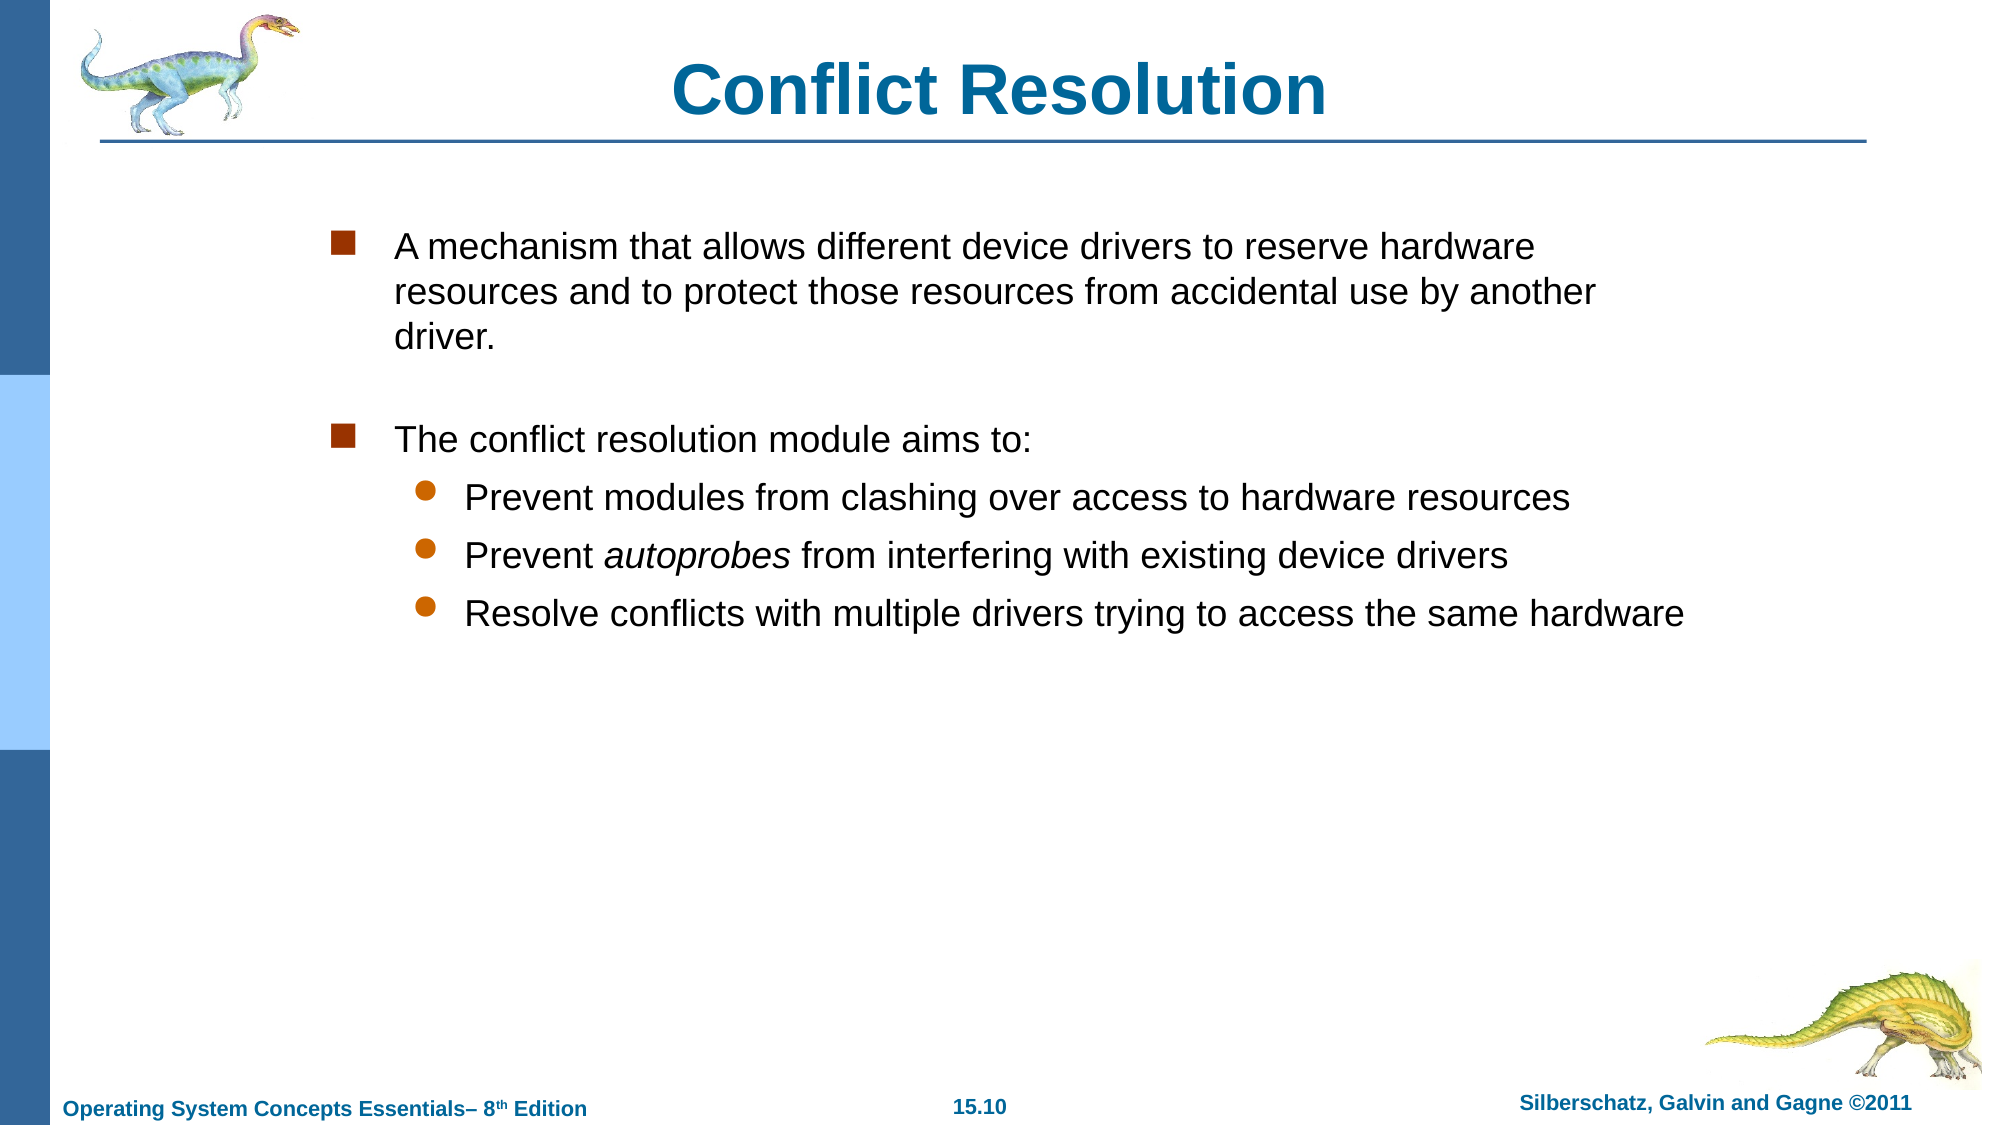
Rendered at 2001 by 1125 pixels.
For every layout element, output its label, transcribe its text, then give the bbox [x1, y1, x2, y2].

list A mechanism that allows different device drivers to reserve hardware resources and to protect those resources from accidental use by another driver. The conflict resolution module aims to: Prevent modules from clashing over access to hardware resources Prevent autoprobes from interfering with existing device drivers Resolve conflicts with multiple drivers trying to access the same hardware [312, 210, 1722, 947]
picture [1700, 959, 1982, 1090]
picture [62, 0, 324, 149]
title Conflict Resolution [99, 45, 1900, 141]
